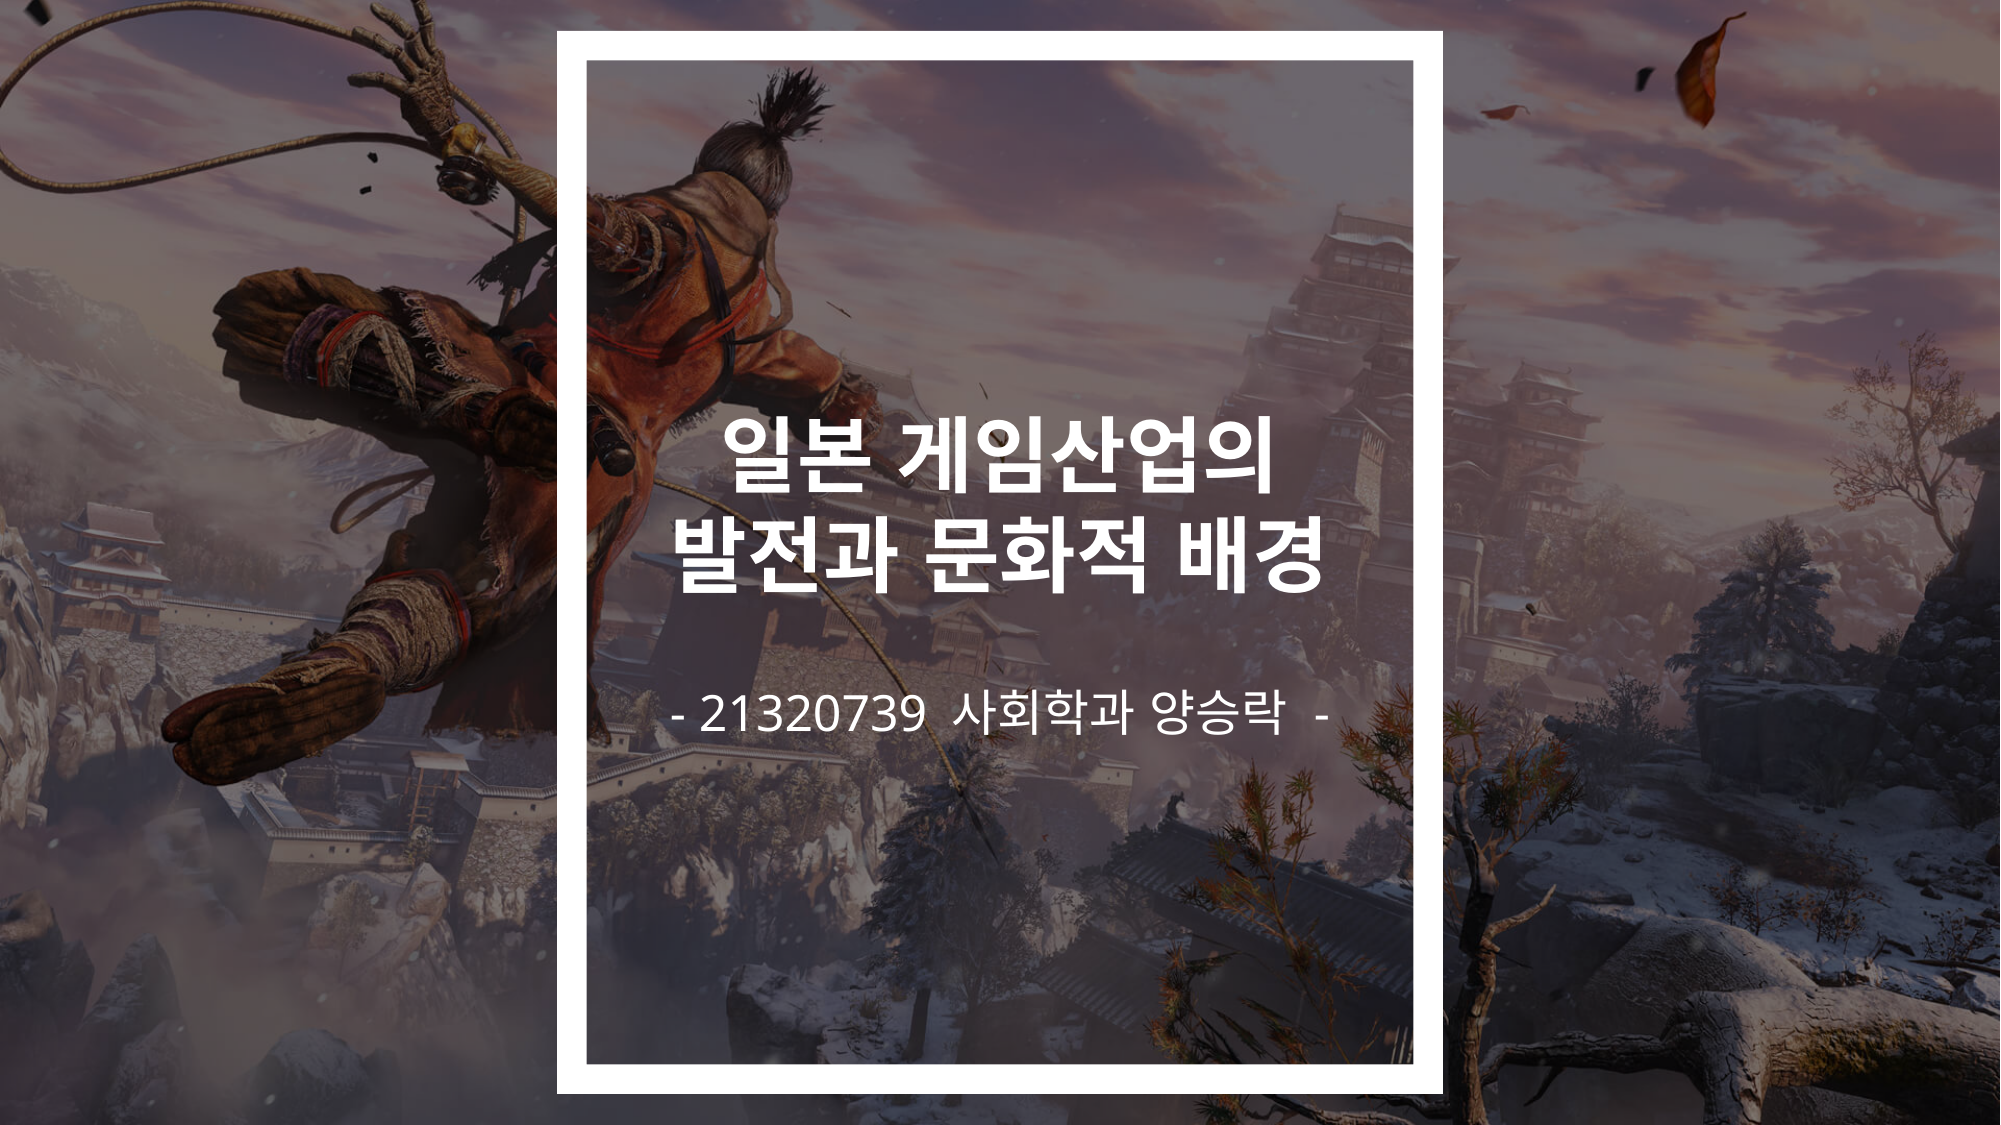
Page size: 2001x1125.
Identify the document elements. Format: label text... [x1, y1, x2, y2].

text_box - 21320739 사회학과 양승락 - [615, 681, 1385, 742]
text_box 일본 게임산업의 발전과 문화적 배경 [615, 355, 1385, 652]
text_box [0, 0, 2000, 1125]
text_box [556, 30, 1444, 1095]
